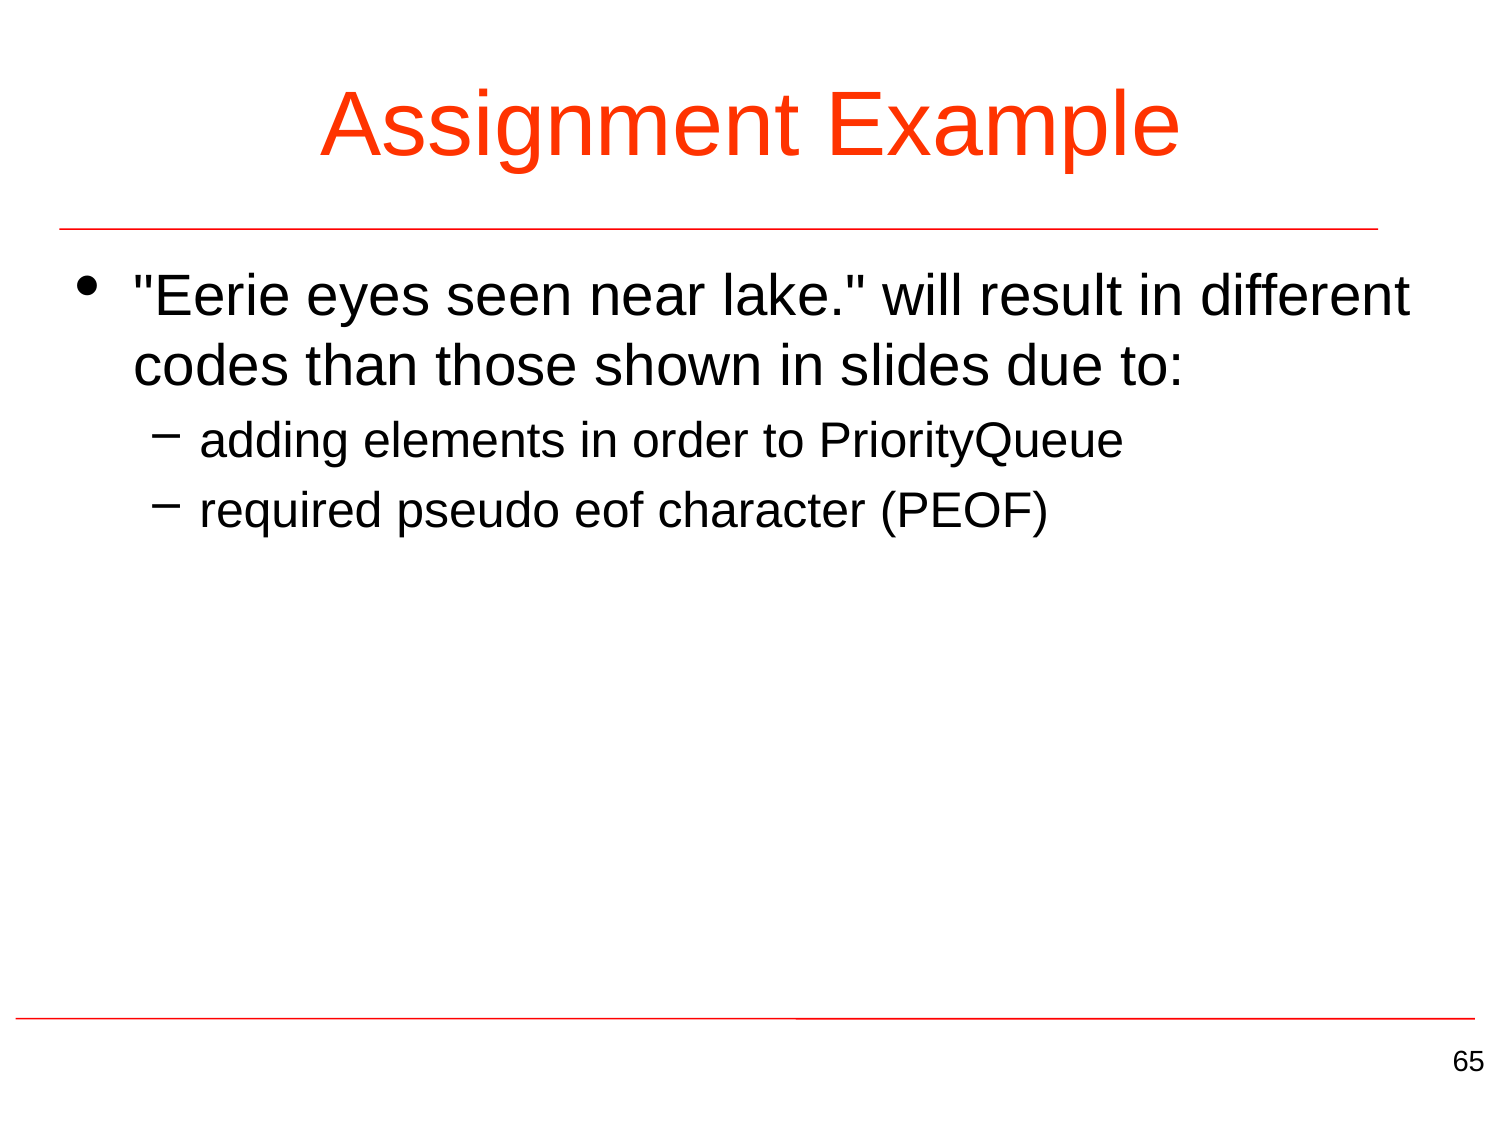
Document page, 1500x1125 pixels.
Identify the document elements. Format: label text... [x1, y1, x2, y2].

slide_number 65 [1149, 1034, 1500, 1113]
list "Eerie eyes seen near lake." will result in different codes than those shown in slides due to: adding elements in order to PriorityQueue required pseudo eof character (PEOF) [62, 249, 1450, 988]
title Assignment Example [114, 24, 1390, 213]
